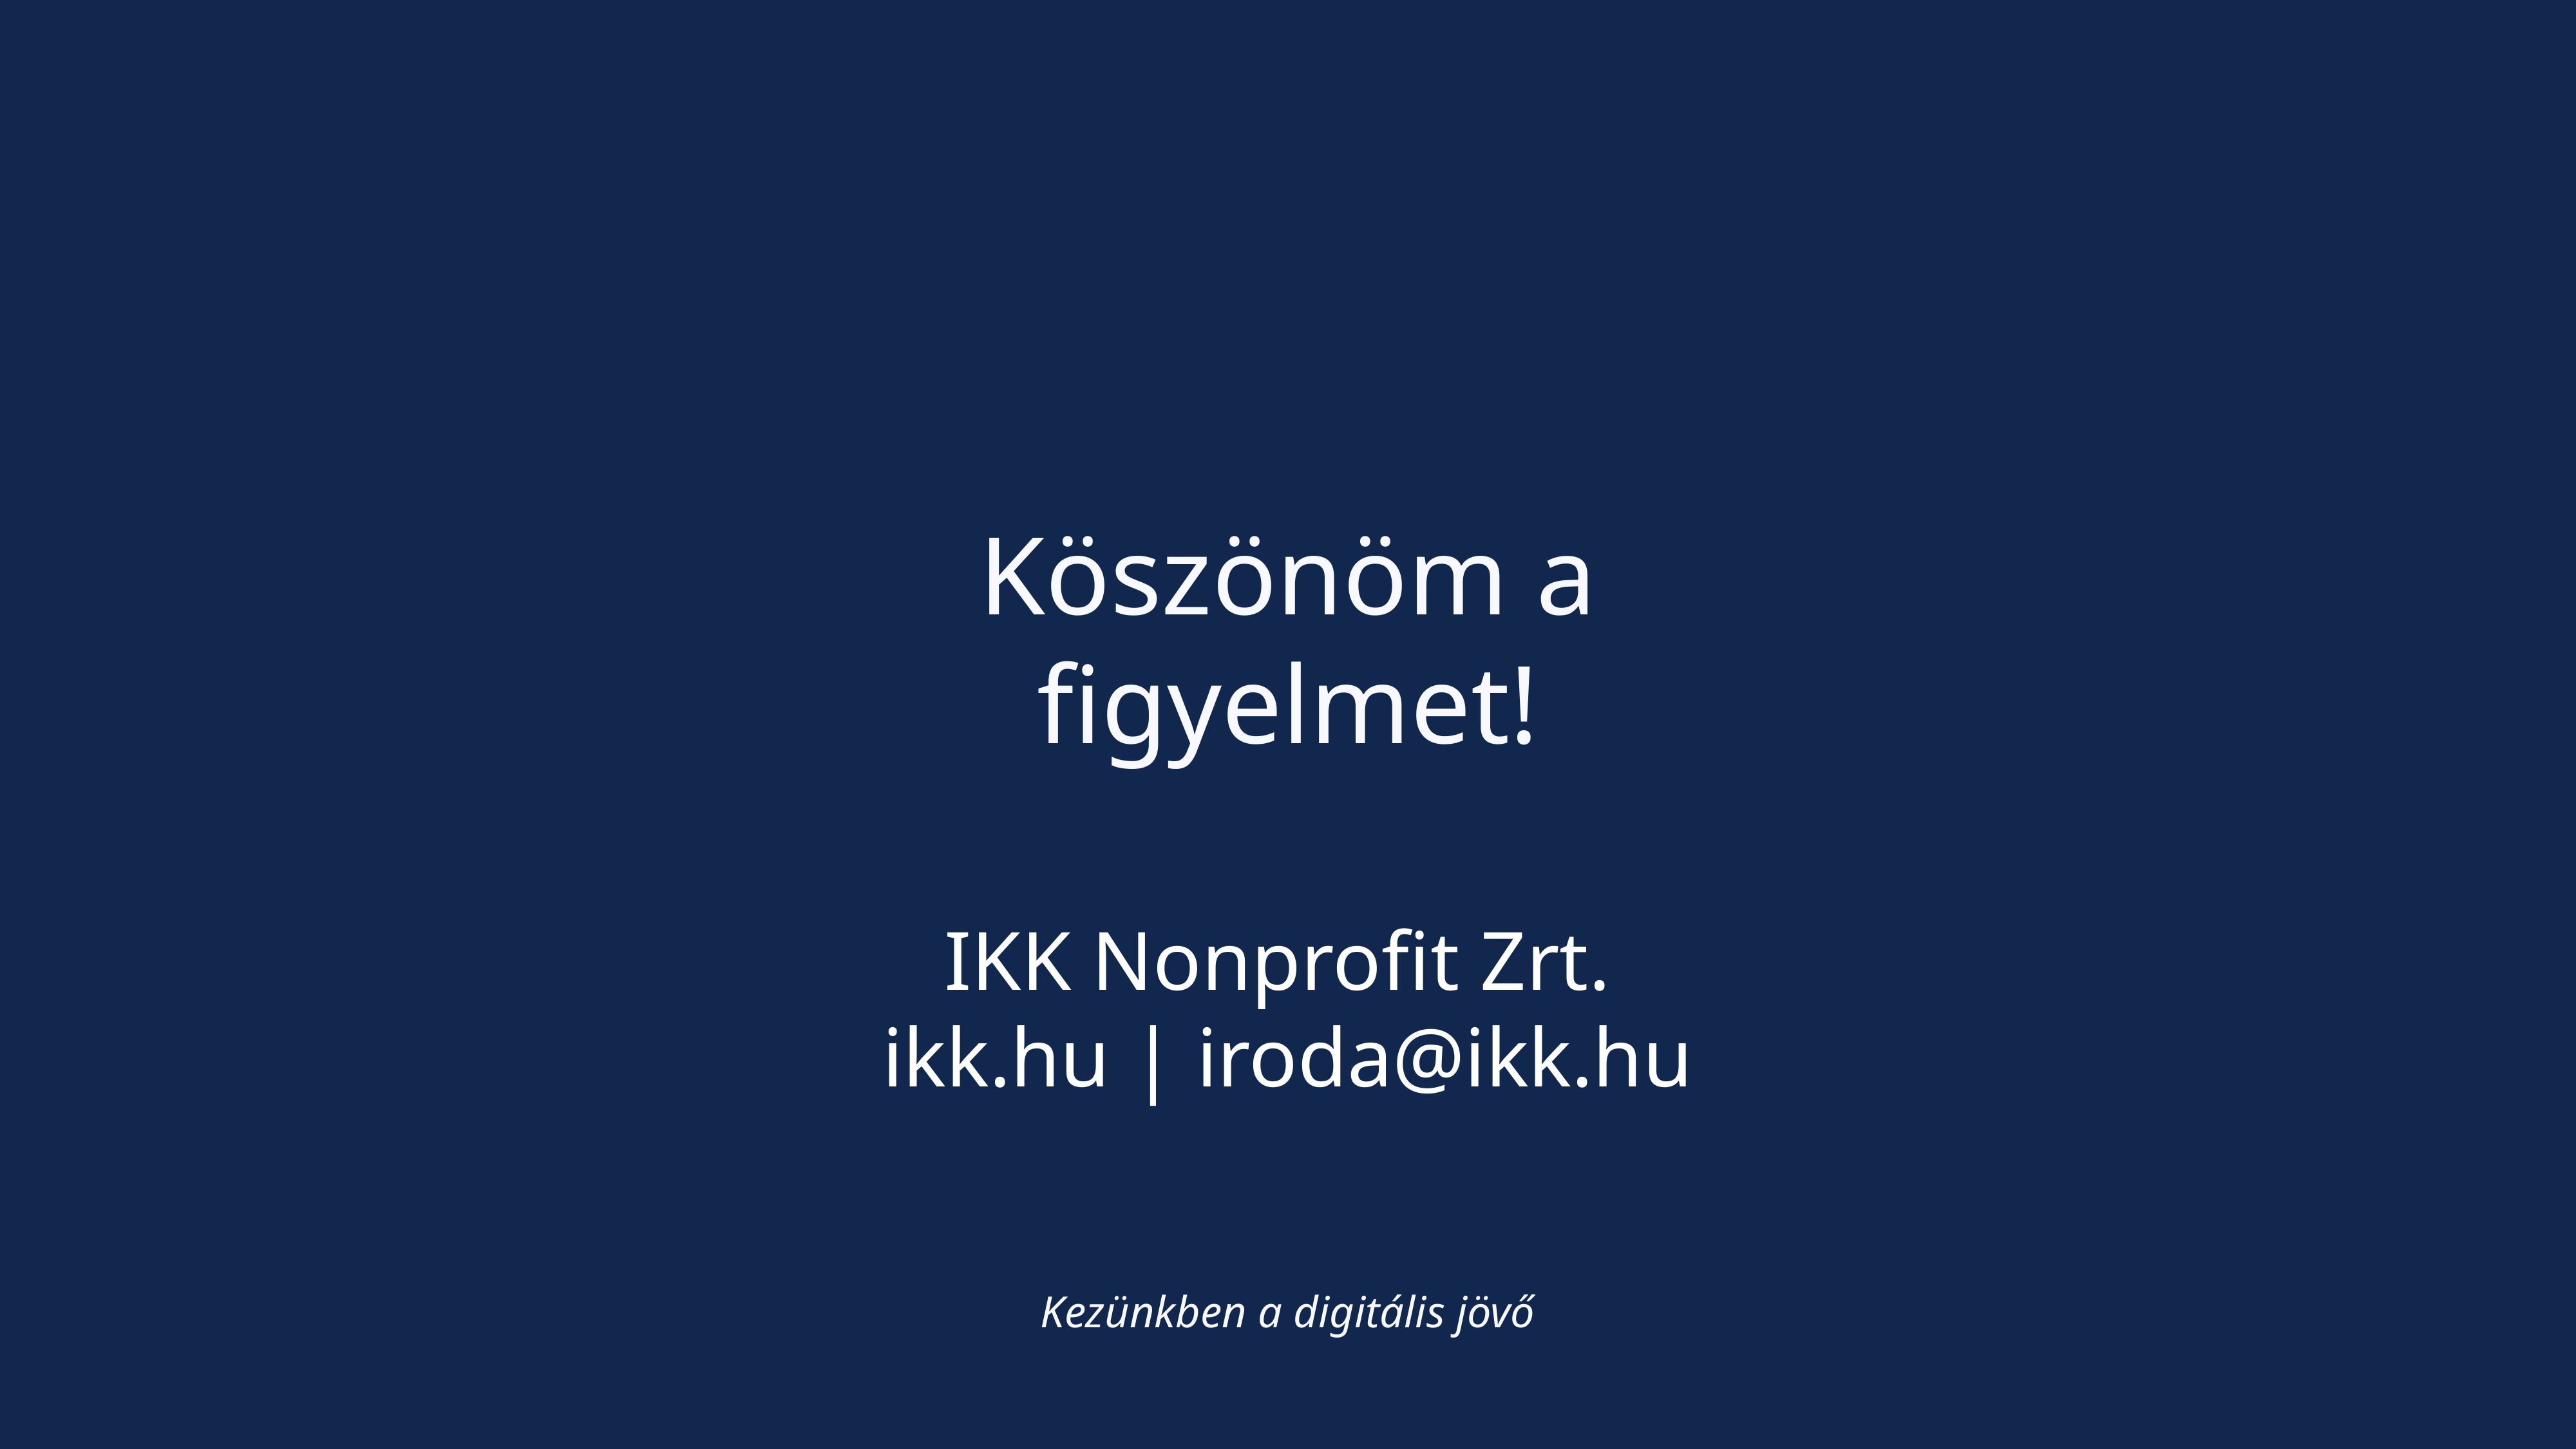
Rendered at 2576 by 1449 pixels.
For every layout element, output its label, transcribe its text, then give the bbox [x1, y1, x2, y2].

text_box Kezünkben a digitális jövő [998, 1258, 1578, 1316]
list Köszönöm a figyelmet! [759, 507, 1817, 638]
list IKK Nonprofit Zrt. ikk.hu | iroda@ikk.hu [450, 909, 2126, 1151]
